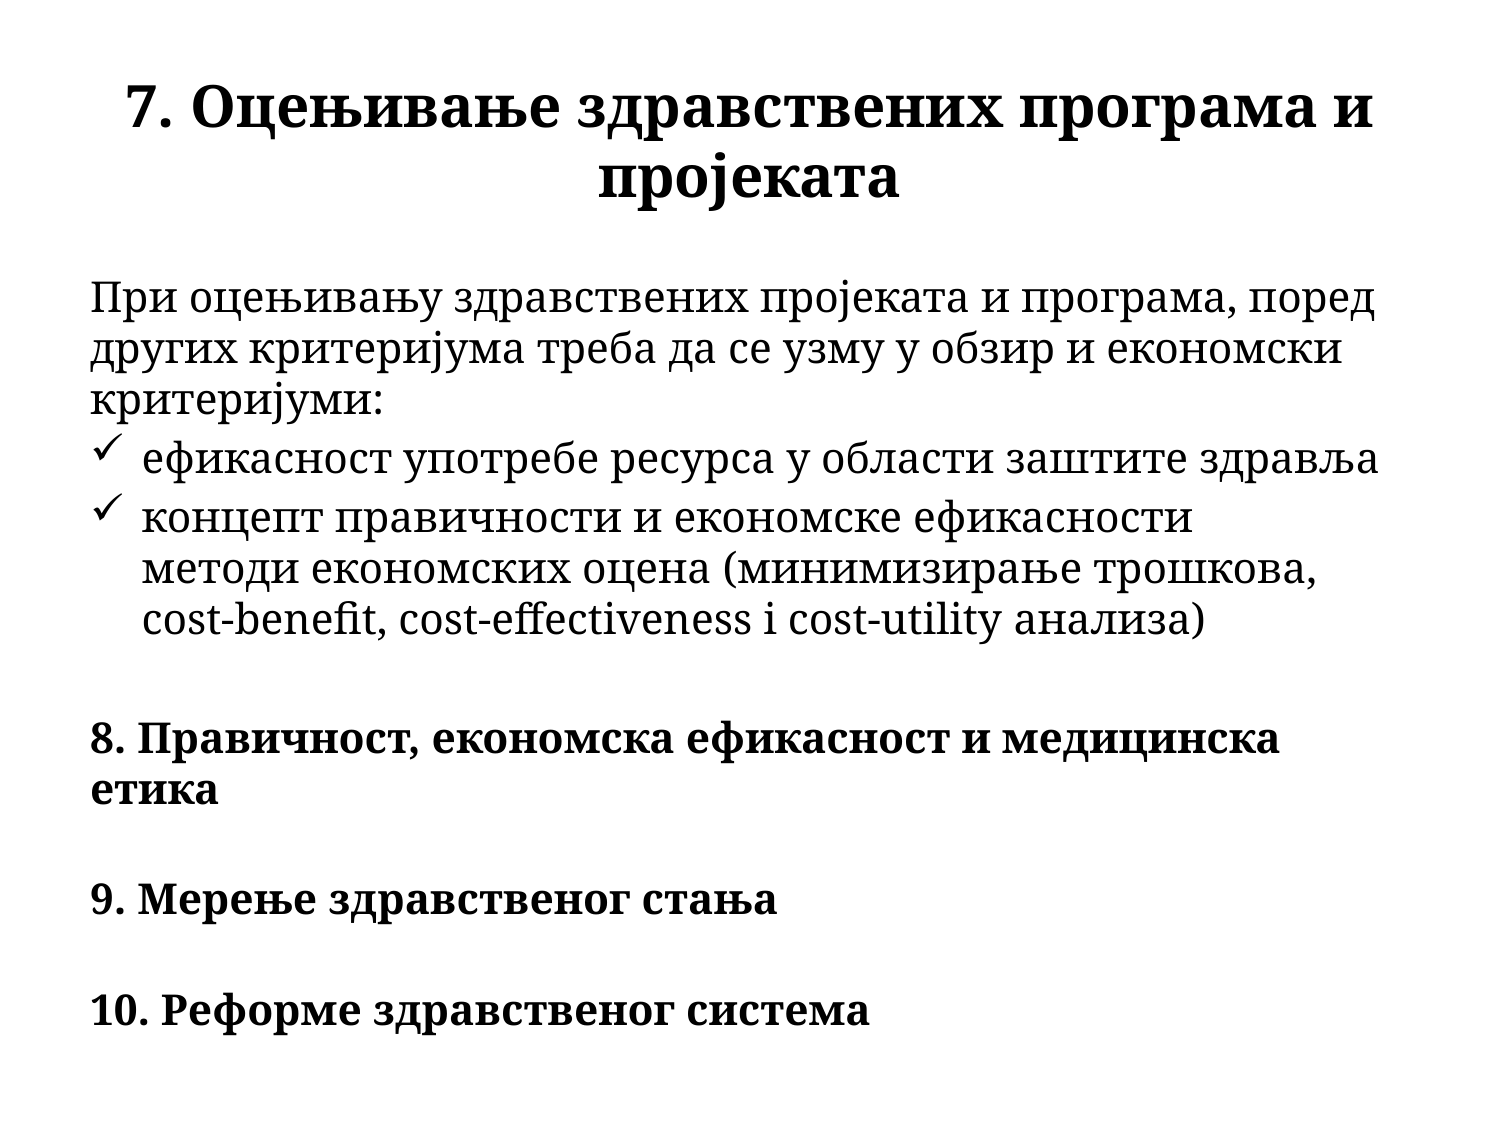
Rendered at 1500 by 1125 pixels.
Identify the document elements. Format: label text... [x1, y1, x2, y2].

list При оцењивању здравствених пројеката и програма, поред других критеријума треба да се узму у обзир и економски критеријуми: ефикасност употребе ресурса у области заштите здравља концепт правичности и економске ефикасности методи економских оцена (минимизирање трошкова, cost-benefit, cost-effectiveness i cost-utility анализа) 8. Правичност, економска ефикасност и медицинска етика 9. Мерење здравственог стања 10. Реформе здравственог система [75, 262, 1425, 1047]
title 7. Оцењивање здравствених програма и пројеката [75, 45, 1425, 233]
